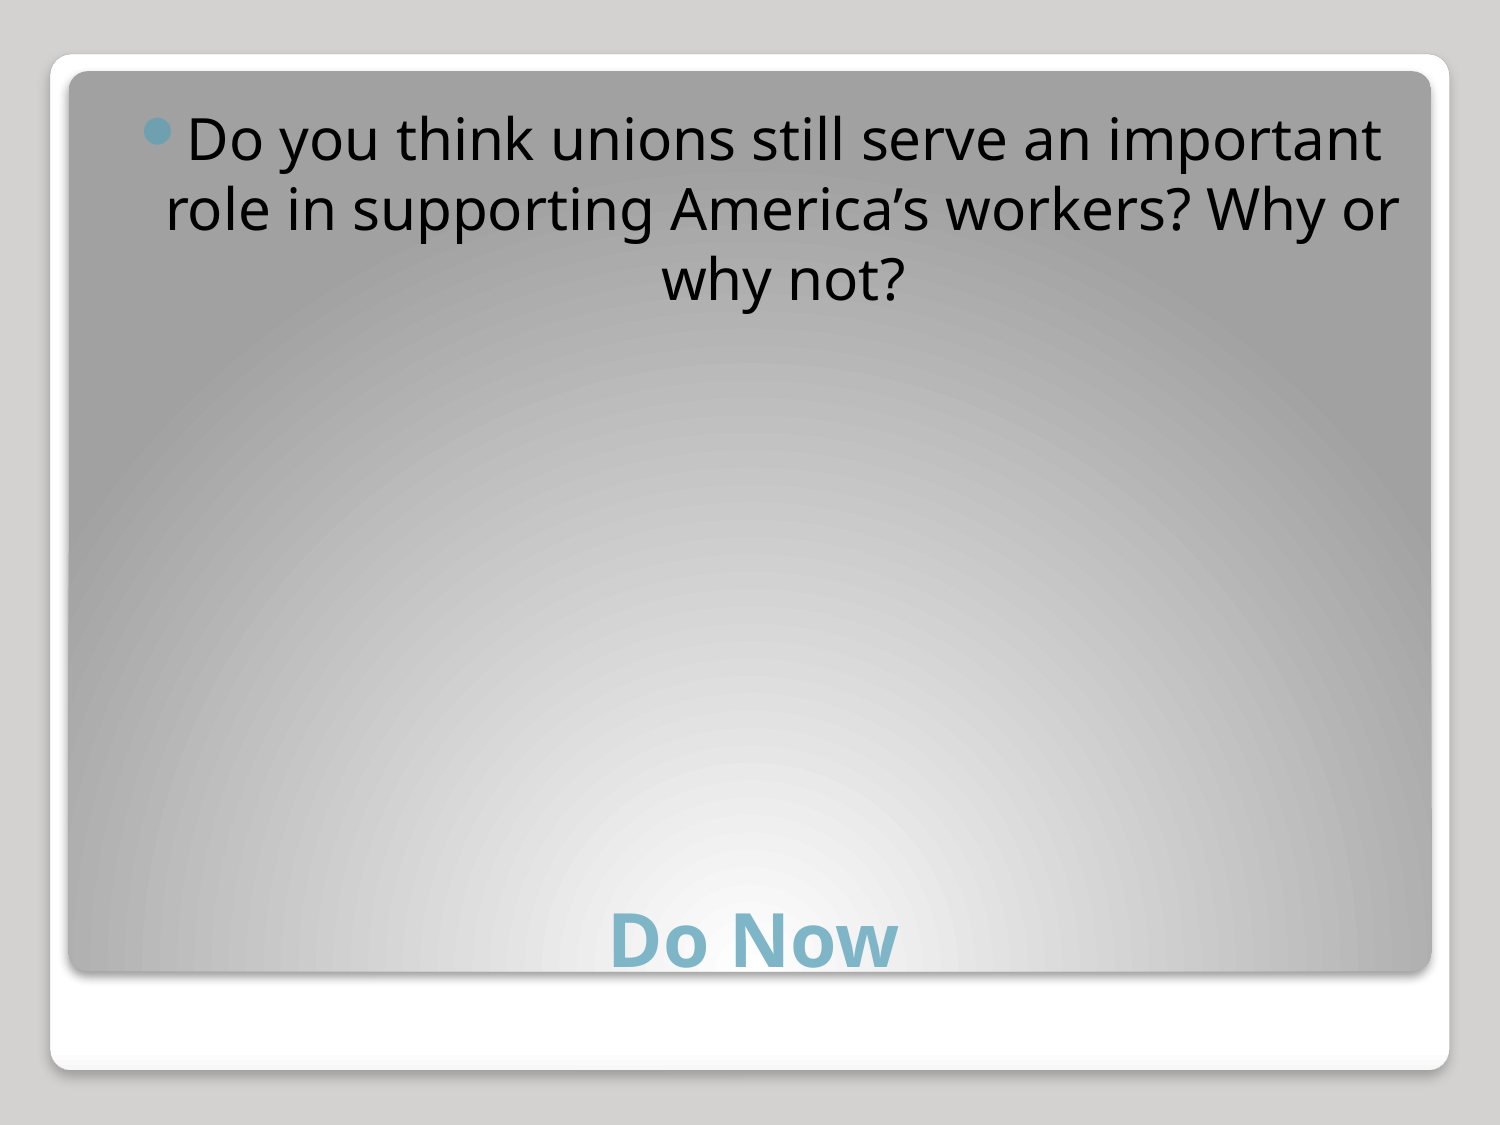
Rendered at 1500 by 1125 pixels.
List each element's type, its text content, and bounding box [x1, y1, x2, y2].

title Do Now [82, 817, 1425, 990]
list Do you think unions still serve an important role in supporting America’s workers? Why or why not? [82, 86, 1425, 774]
